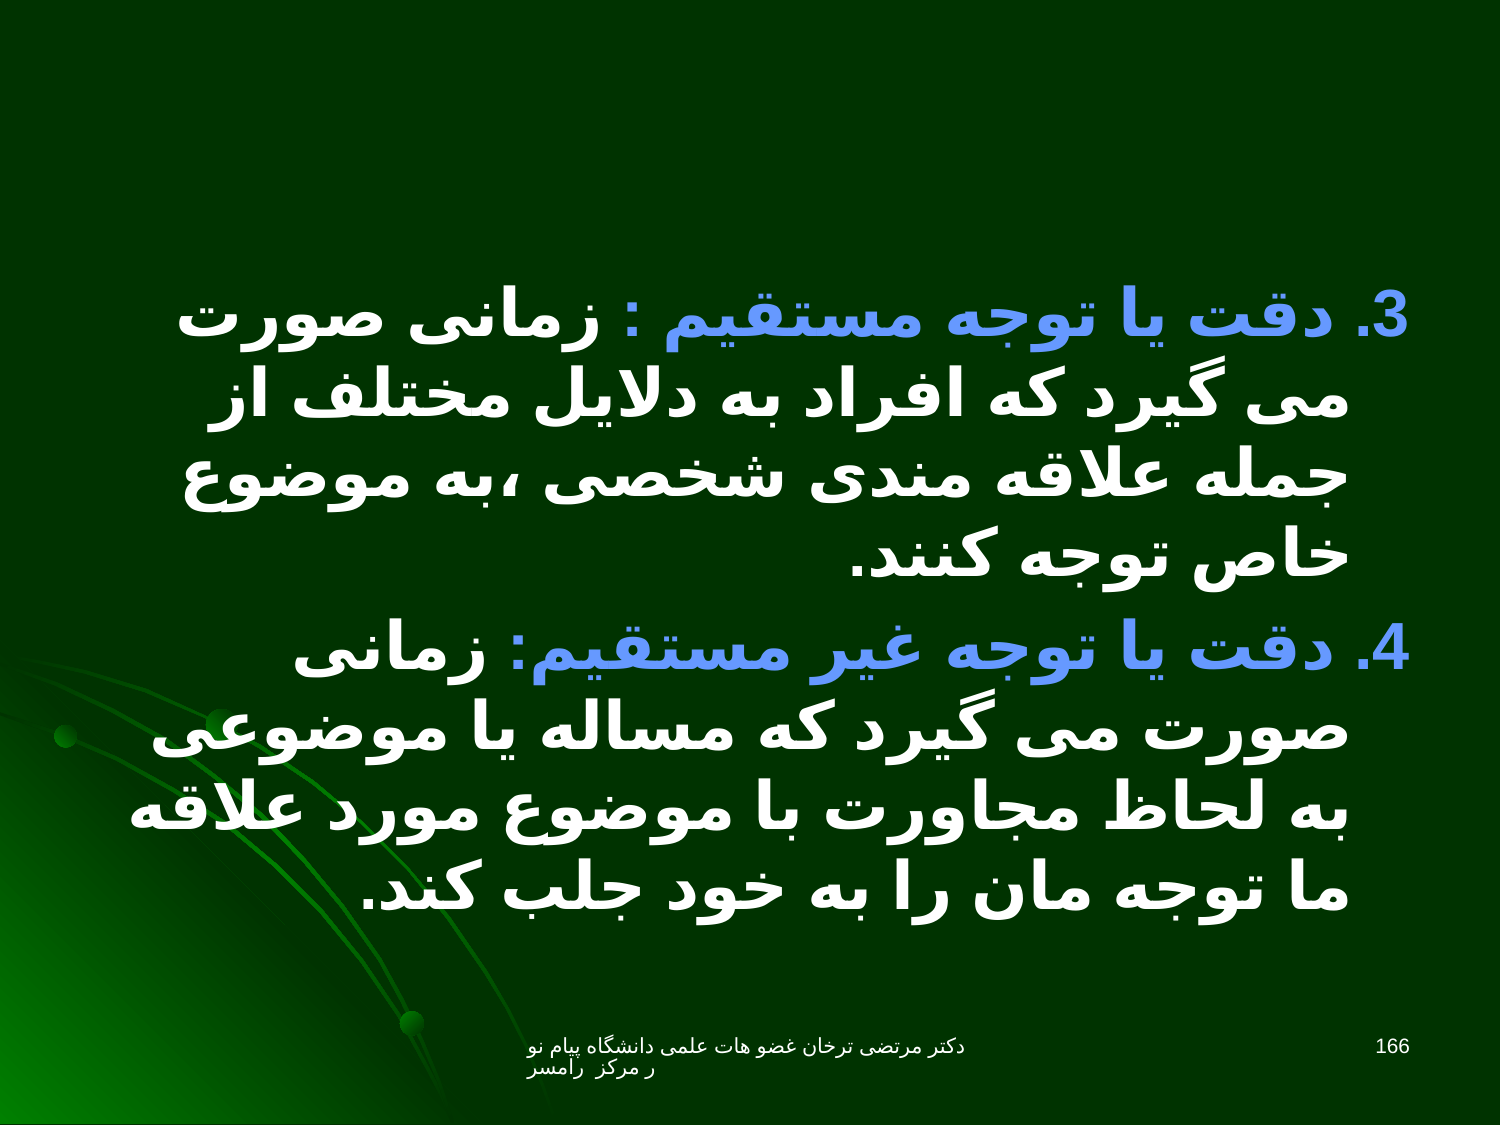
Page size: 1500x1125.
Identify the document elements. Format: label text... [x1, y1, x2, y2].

list 3. دقت یا توجه مستقیم : زمانی صورت می گیرد که افراد به دلایل مختلف از جمله علاقه مندی شخصی ،به موضوع خاص توجه کنند. 4. دقت یا توجه غیر مستقیم: زمانی صورت می گیرد که مساله یا موضوعی به لحاظ مجاورت با موضوع مورد علاقه ما توجه مان را به خود جلب کند. [74, 262, 1426, 1006]
slide_number 166 [1074, 1024, 1426, 1101]
footer دکتر مرتضی ترخان غضو هات علمی دانشگاه پیام نور مرکز رامسر [512, 1024, 988, 1101]
